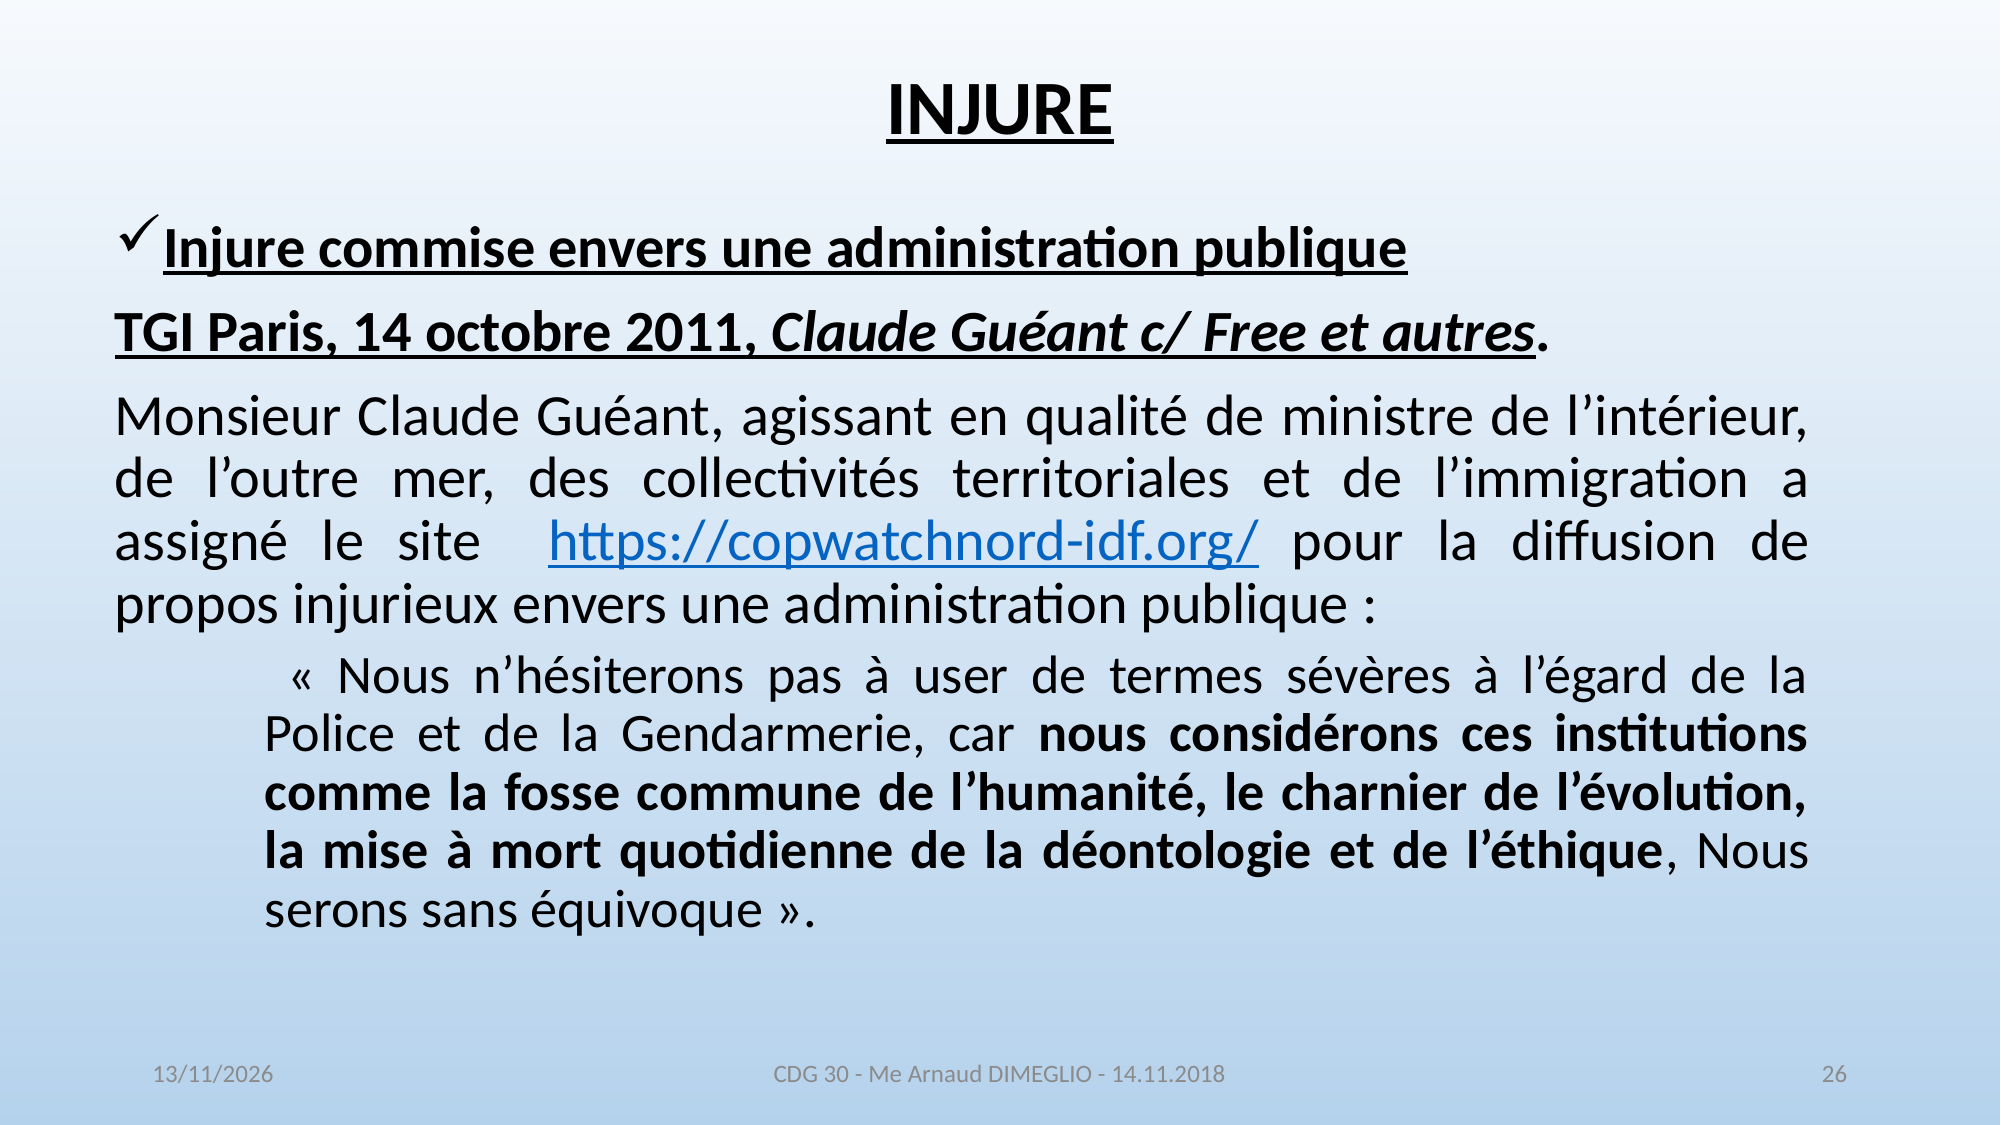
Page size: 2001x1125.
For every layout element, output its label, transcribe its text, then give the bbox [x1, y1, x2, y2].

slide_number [137, 1042, 588, 1103]
title INJURE [137, 59, 1863, 252]
list Injure commise envers une administration publique TGI Paris, 14 octobre 2011, Claude Guéant c/ Free et autres. Monsieur Claude Guéant, agissant en qualité de ministre de l’intérieur, de l’outre mer, des collectivités territoriales et de l’immigration a assigné le site https://copwatchnord-idf.org/ pour la diffusion de propos injurieux envers une administration publique : « Nous n’hésiterons pas à user de termes sévères à l’égard de la Police et de la Gendarmerie, car nous considérons ces institutions comme la fosse commune de l’humanité, le charnier de l’évolution, la mise à mort quotidienne de la déontologie et de l’éthique, Nous serons sans équivoque ». [99, 210, 1825, 1066]
footer CDG 30 - Me Arnaud DIMEGLIO - 14.11.2018 [662, 1042, 1338, 1103]
slide_number 26 [1412, 1042, 1863, 1103]
